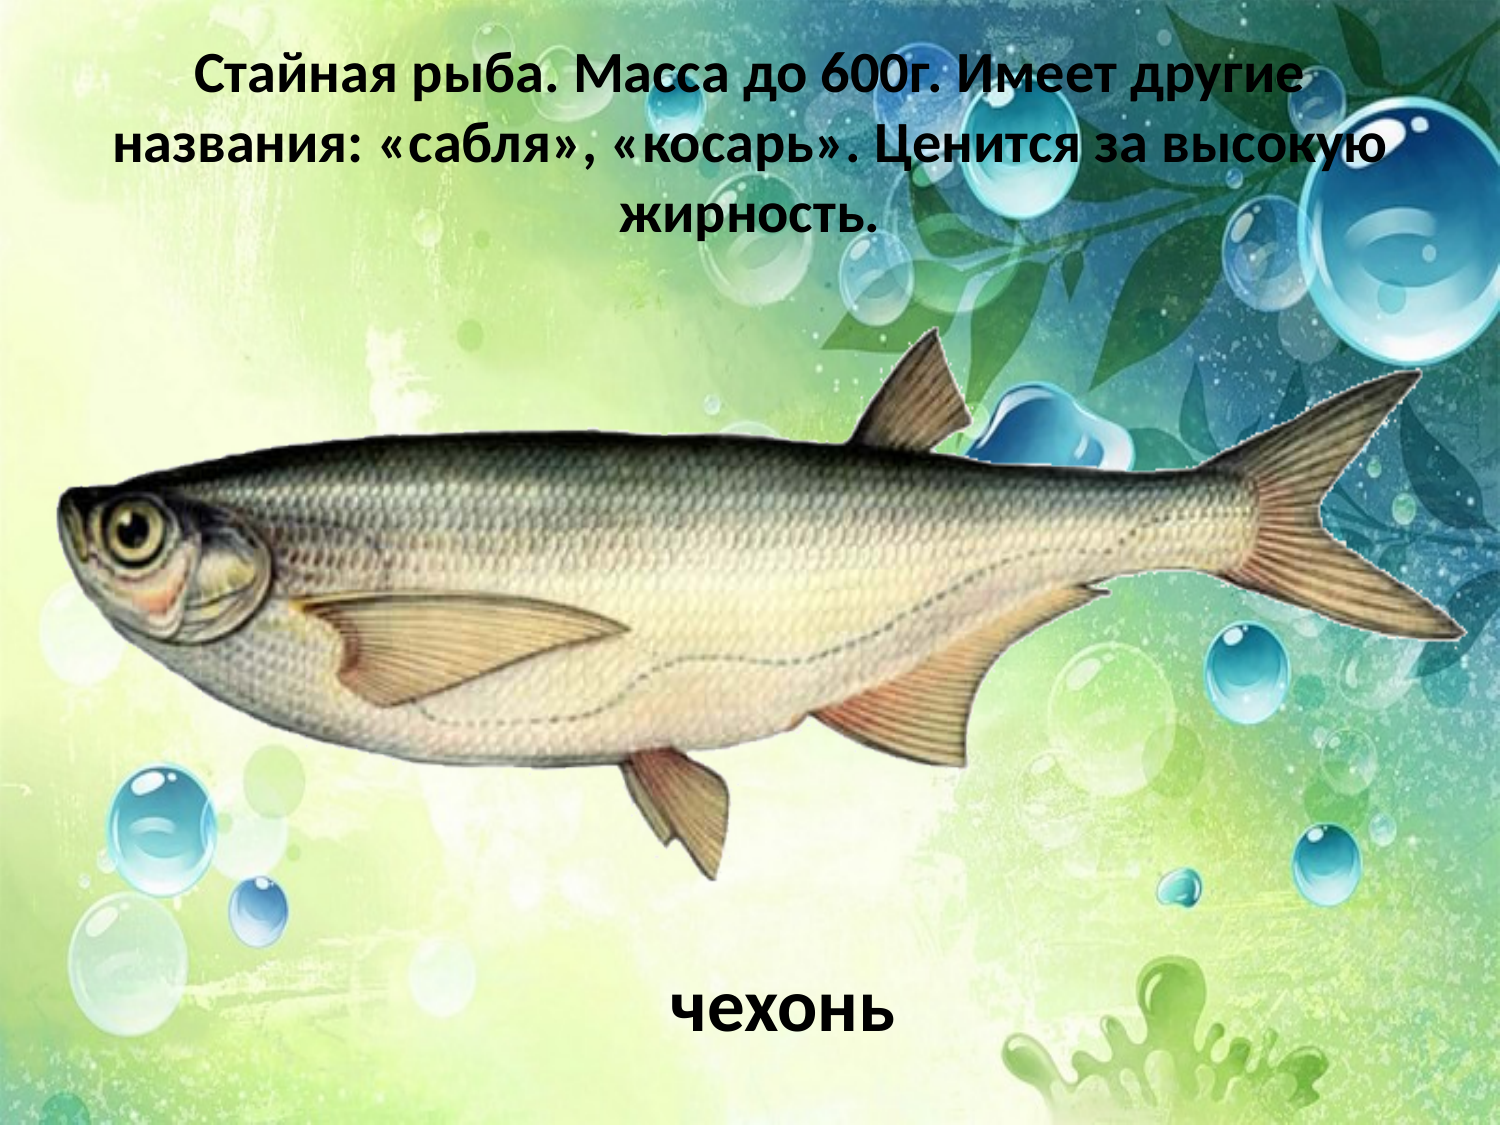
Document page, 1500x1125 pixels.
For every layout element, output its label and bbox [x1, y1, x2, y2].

list [46, 280, 1477, 926]
picture [0, 0, 1500, 1125]
